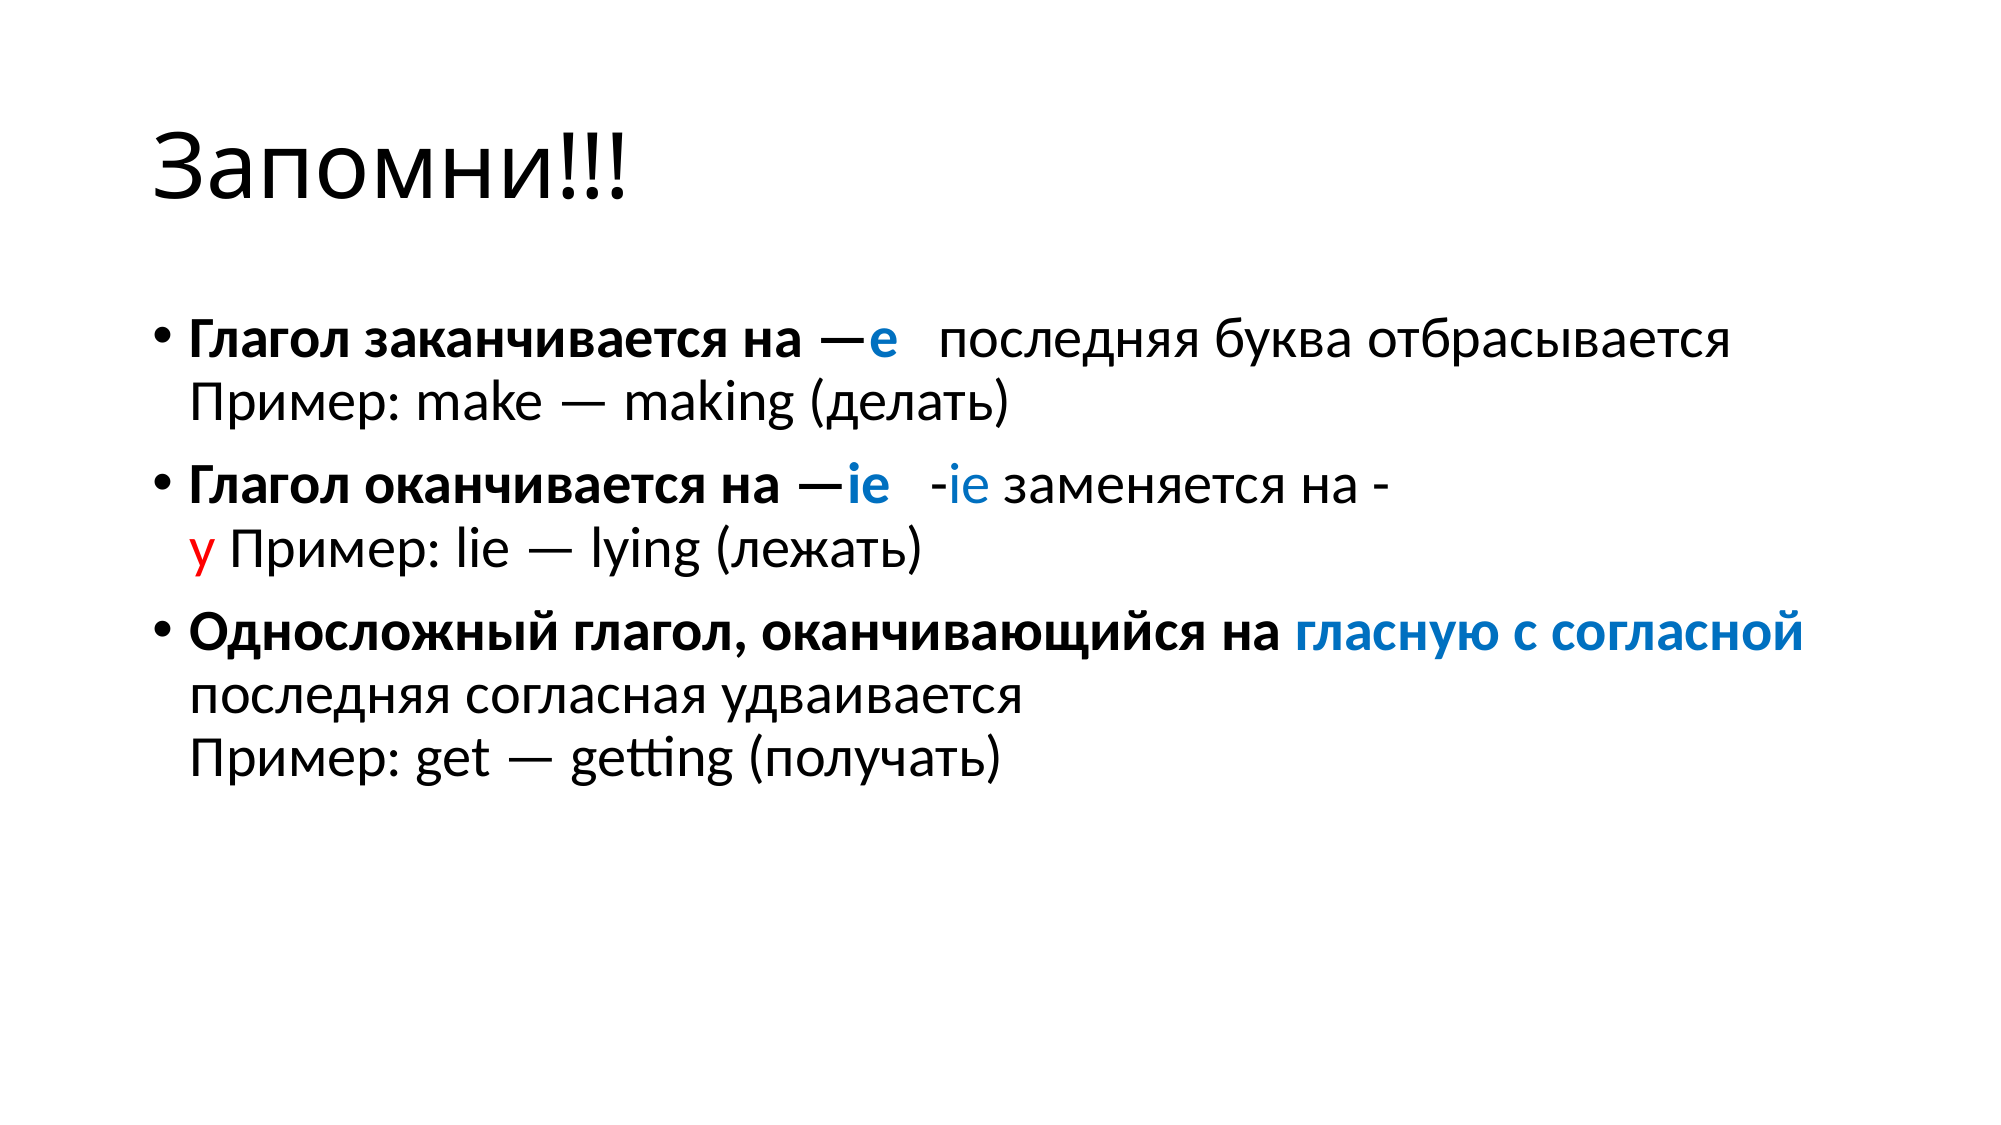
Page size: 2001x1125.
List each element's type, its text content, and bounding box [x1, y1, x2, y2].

list Глагол заканчивается на —е последняя буква отбрасывается Пример: make — making (делать) Глагол оканчивается на —ie -ie заменяется на -y Пример: lie — lying (лежать) Односложный глагол, оканчивающийся на гласную с согласной последняя согласная удваивается Пример: get — getting (получать) [137, 299, 1863, 1014]
title Запомни!!! [137, 59, 1863, 278]
